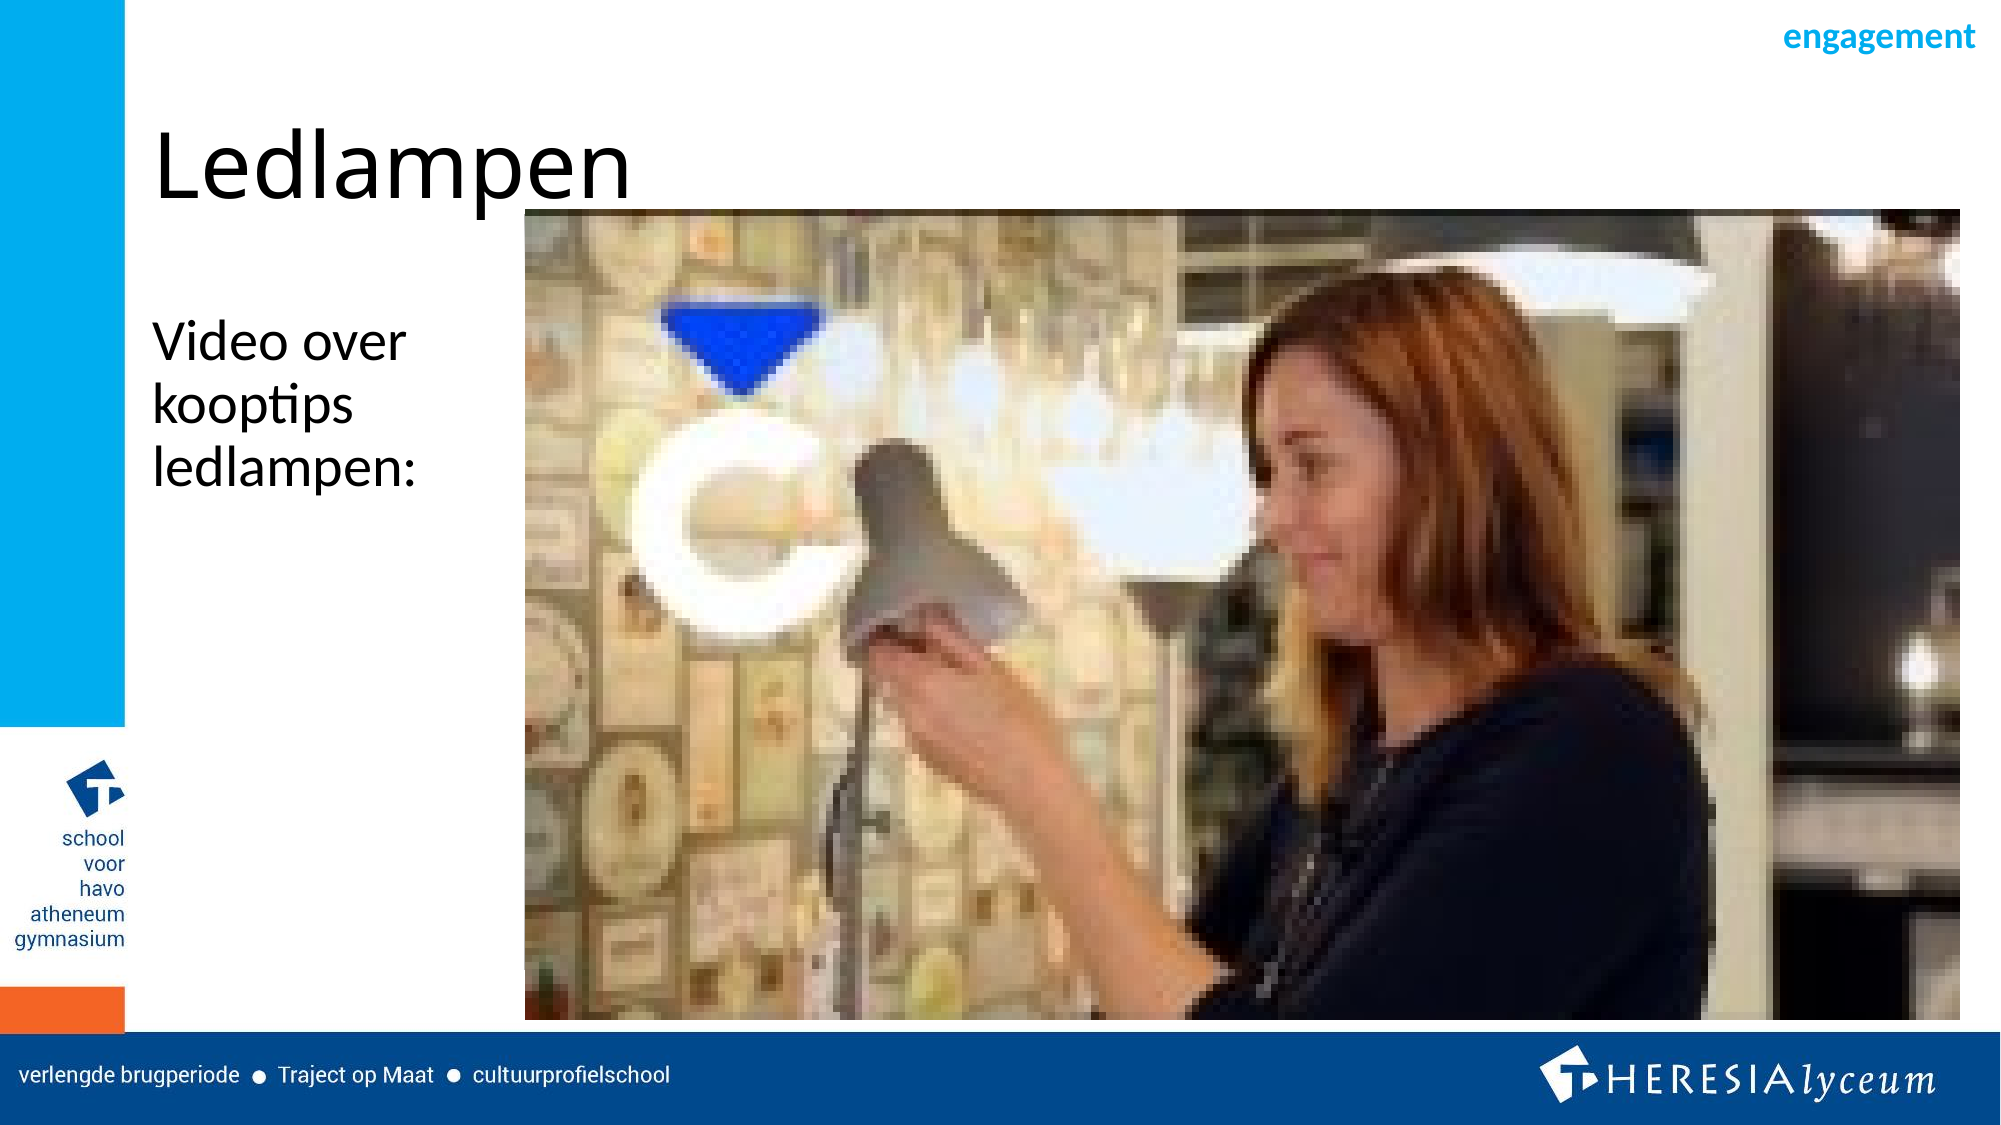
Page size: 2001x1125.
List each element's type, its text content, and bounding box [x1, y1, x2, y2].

picture [0, 0, 2001, 1125]
text_box engagement [1768, 4, 1992, 64]
list Video over kooptips ledlampen: [137, 302, 524, 970]
title Ledlampen [137, 59, 1863, 278]
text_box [524, 208, 1961, 1021]
